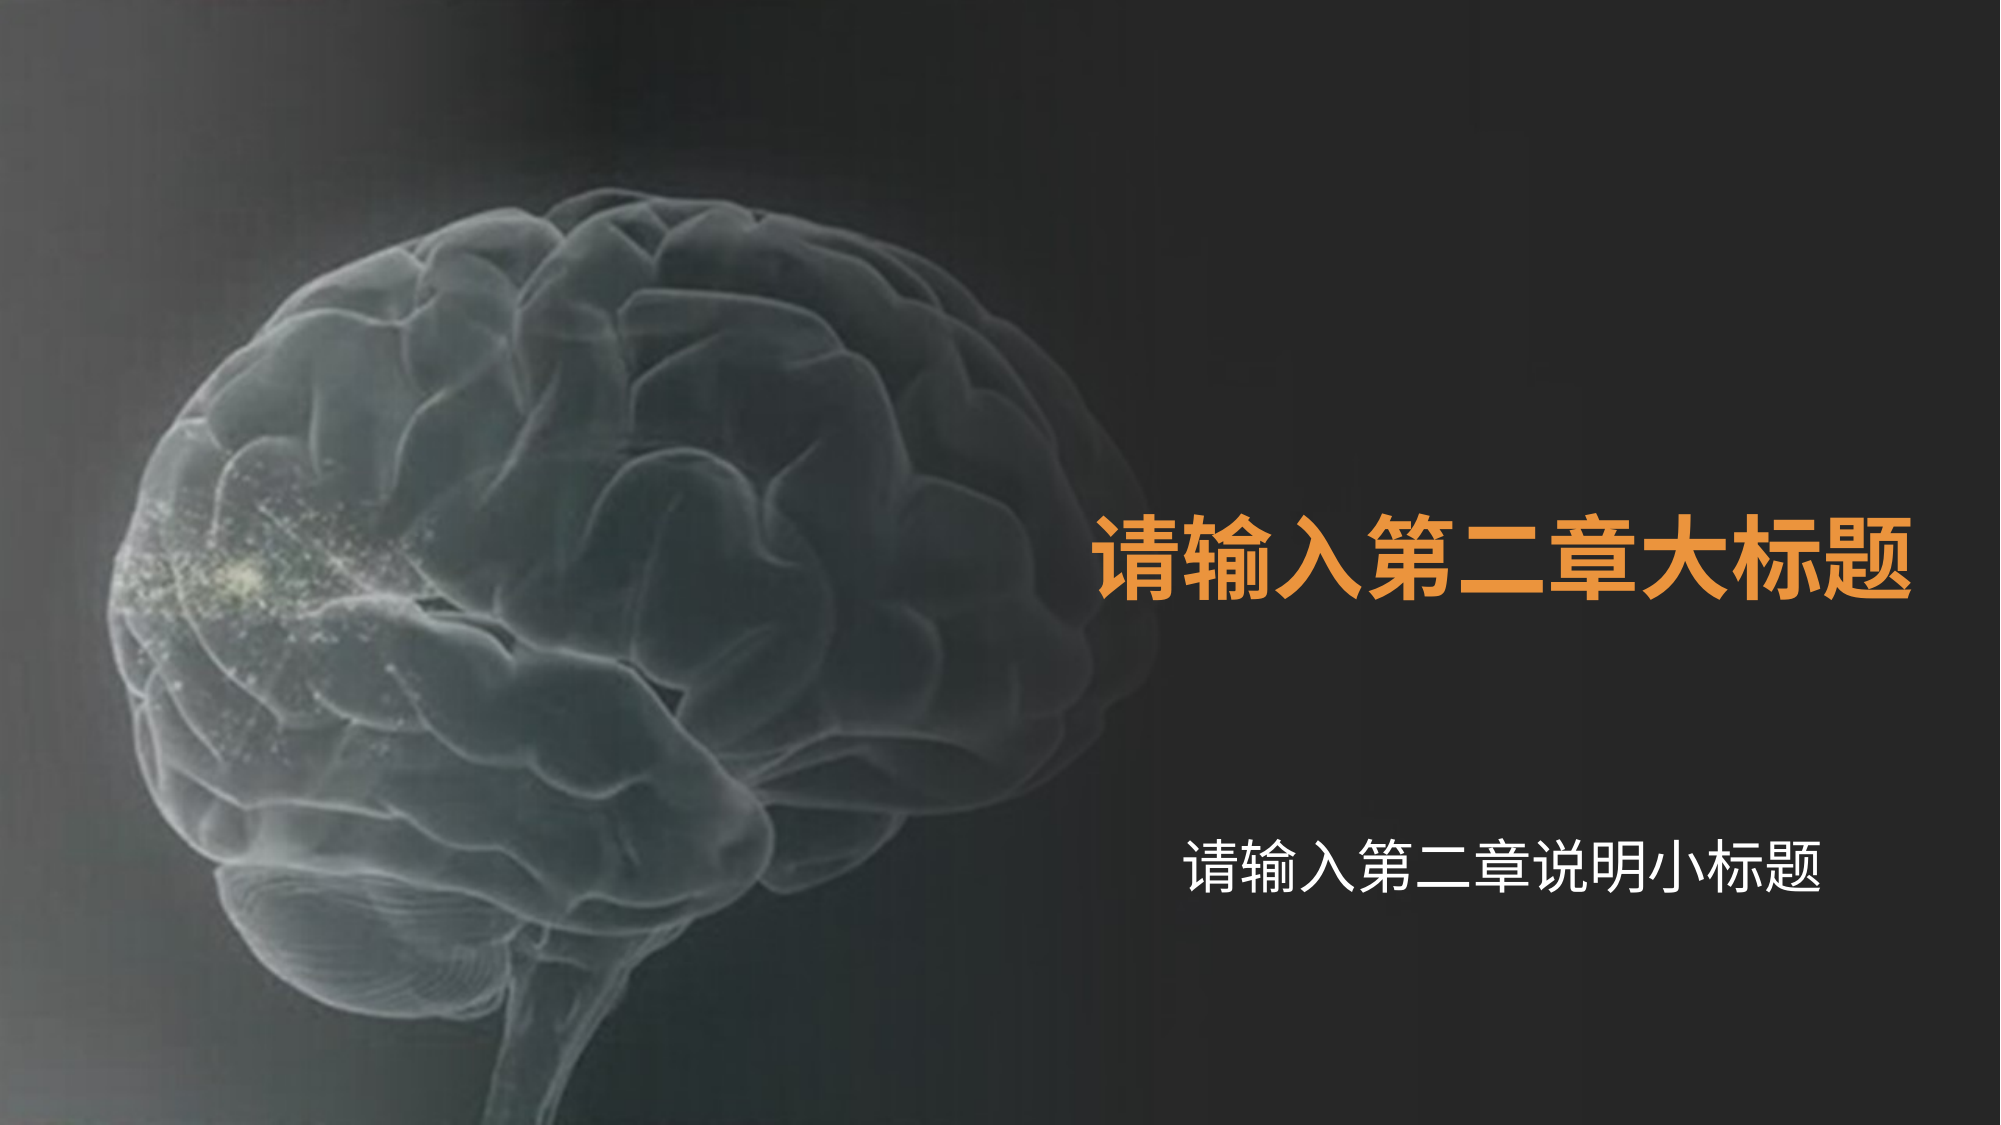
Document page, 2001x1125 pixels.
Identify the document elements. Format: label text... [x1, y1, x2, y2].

title 请输入第二章大标题 [1036, 292, 1969, 766]
picture [0, 0, 2000, 1125]
list 请输入第二章说明小标题 [1036, 787, 1969, 939]
